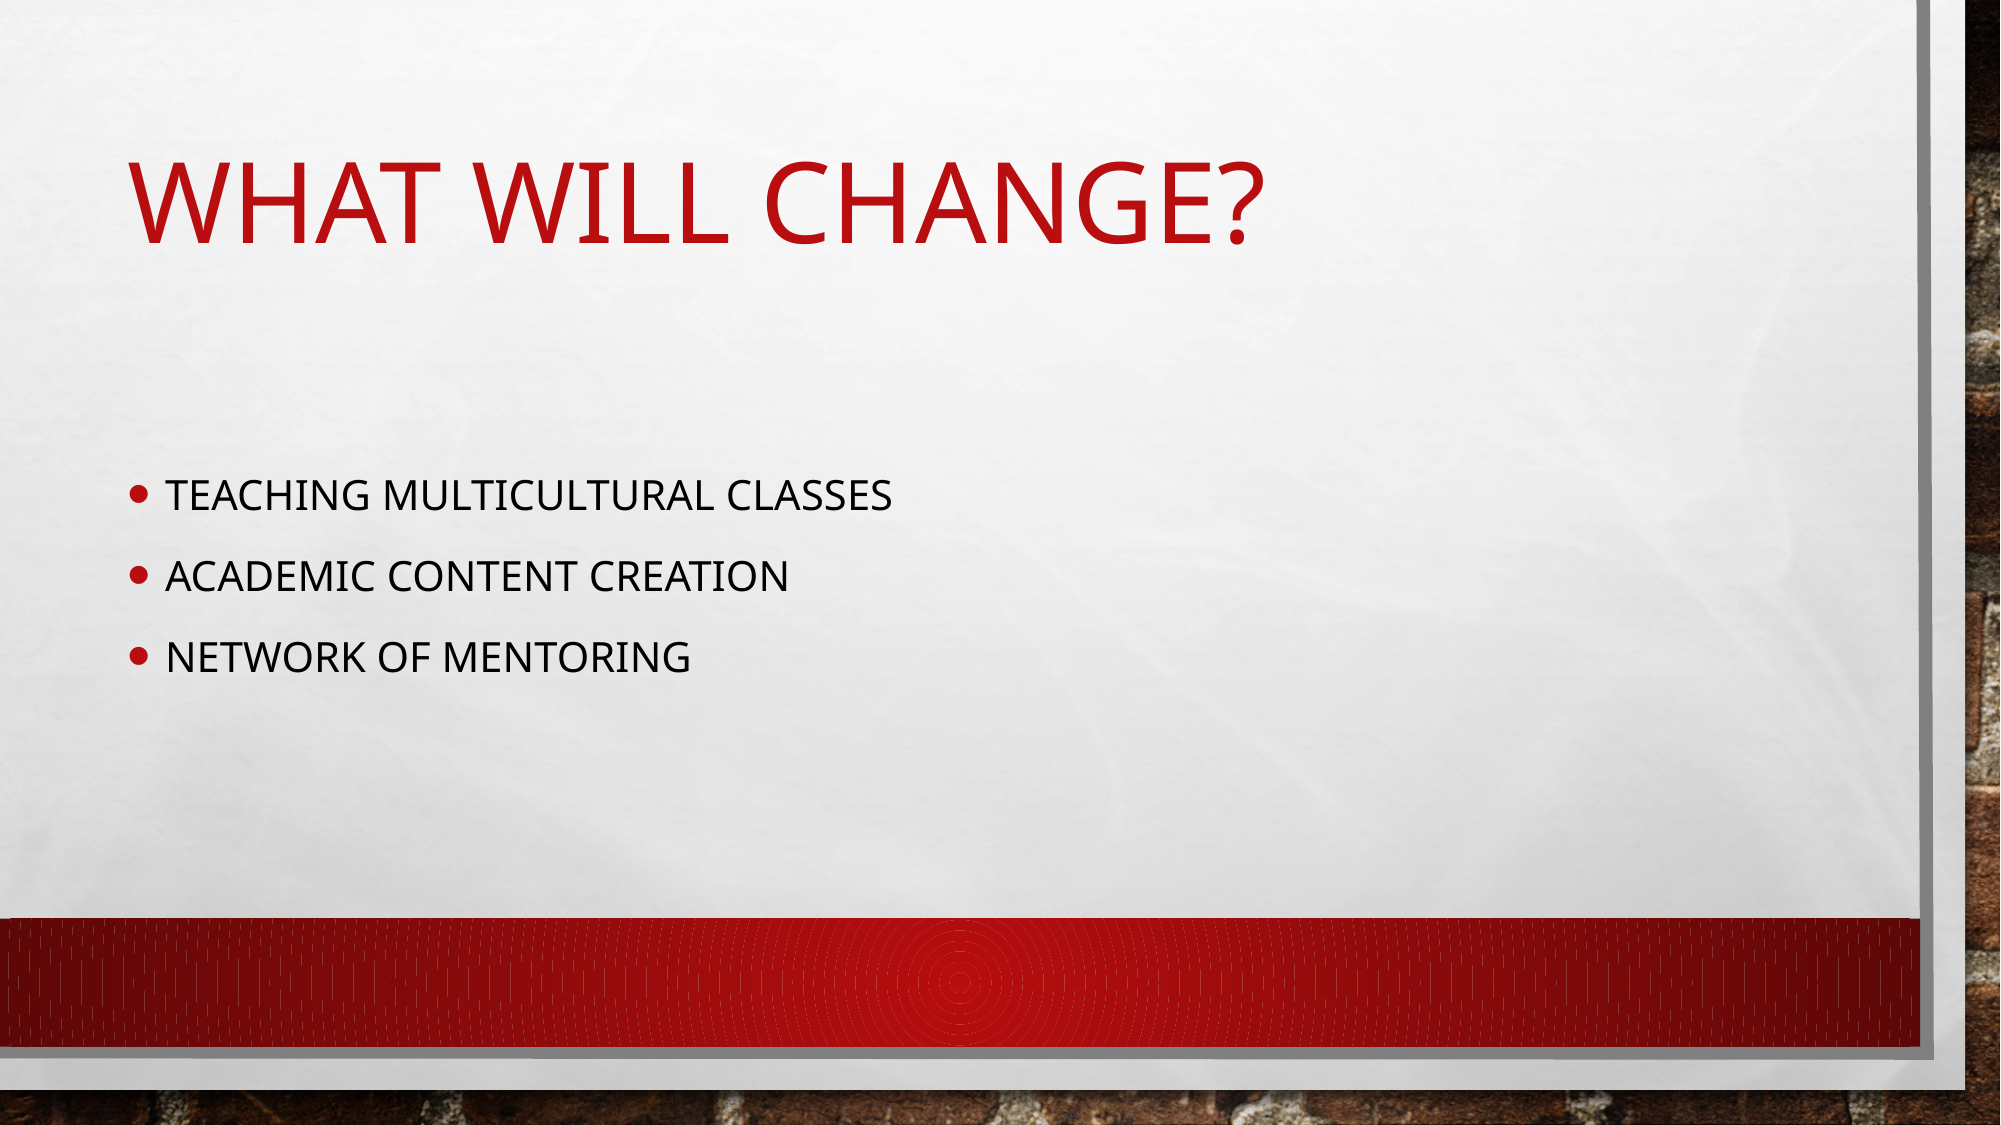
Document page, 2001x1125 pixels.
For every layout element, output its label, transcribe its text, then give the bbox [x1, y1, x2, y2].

title What will change? [112, 112, 1818, 302]
picture [0, 0, 2000, 1125]
list Teaching multicultural classes Academic content creation Network of mentoring [112, 338, 1818, 882]
